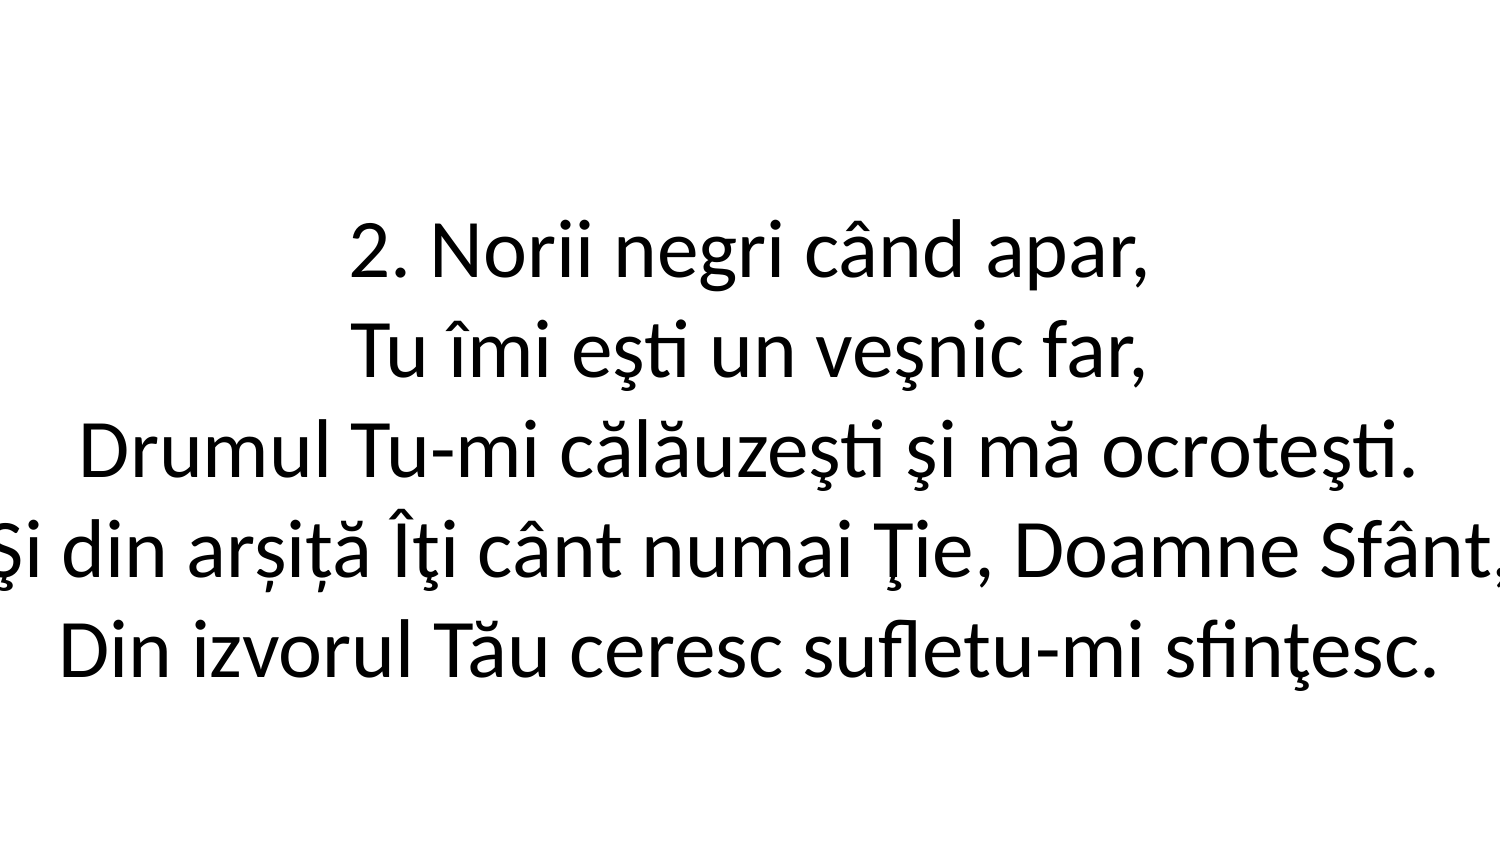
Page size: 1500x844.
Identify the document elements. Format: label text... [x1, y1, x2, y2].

text_box 2. Norii negri când apar, Tu îmi eşti un veşnic far, Drumul Tu-mi călăuzeşti şi mă ocroteşti. Şi din arșiță Îţi cânt numai Ţie, Doamne Sfânt, Din izvorul Tău ceresc sufletu-mi sfinţesc. [0, 142, 1500, 702]
